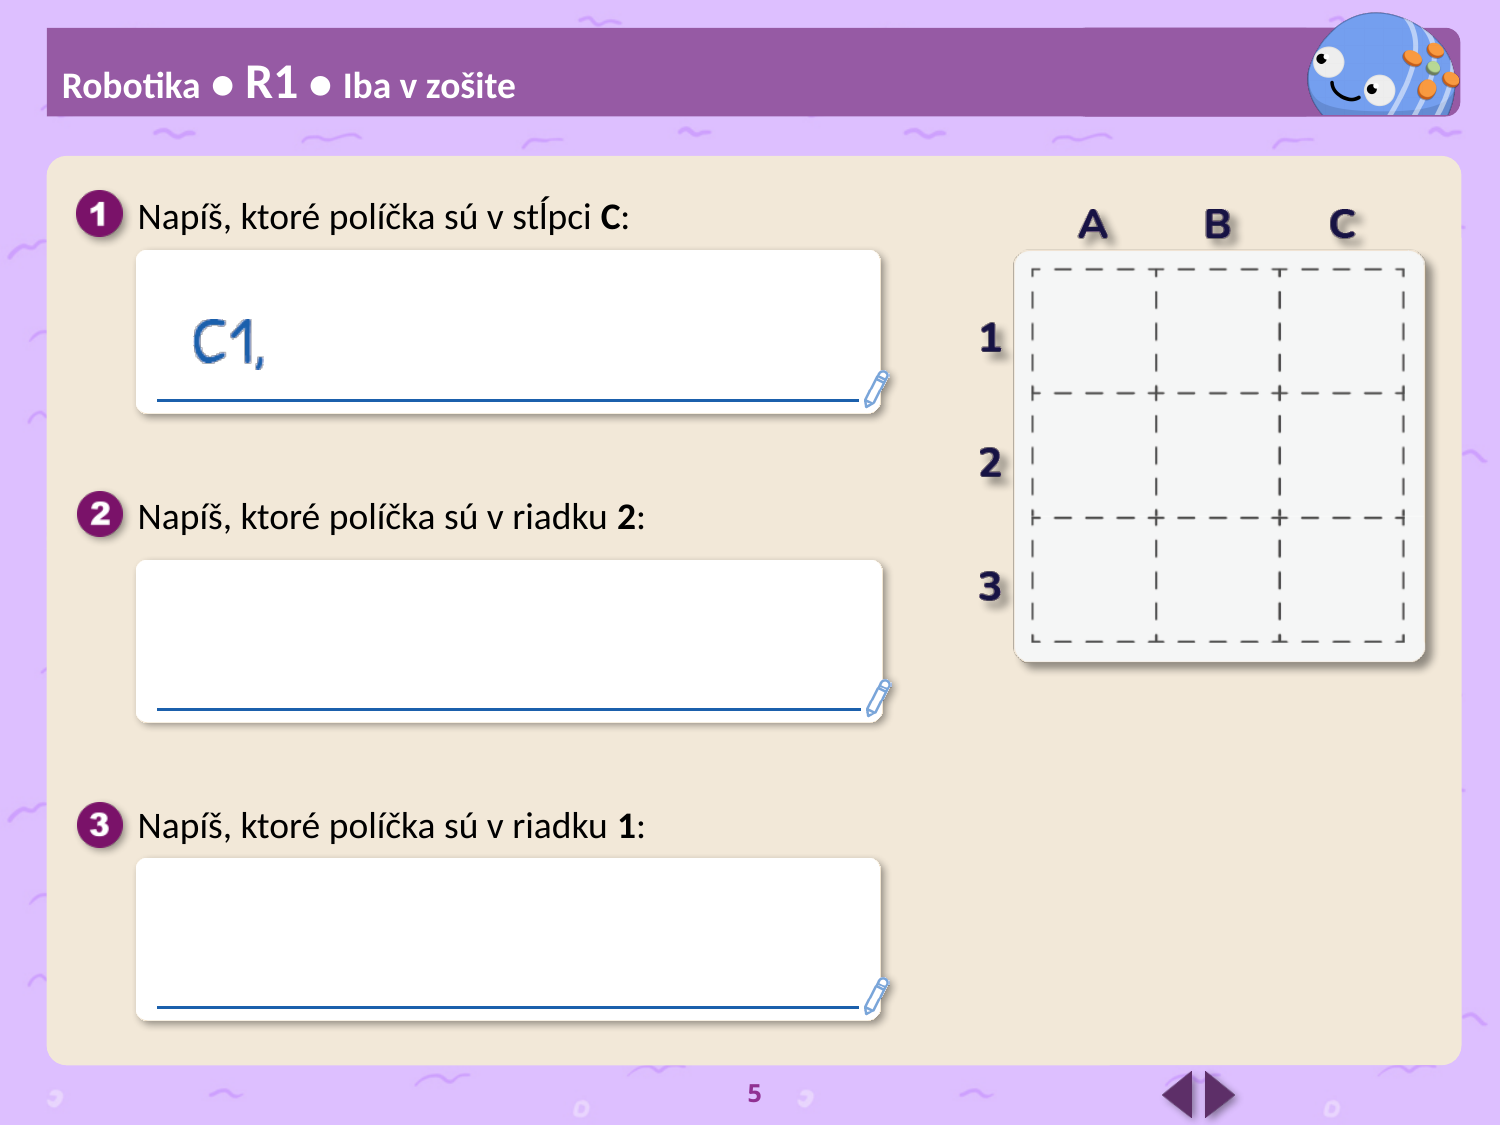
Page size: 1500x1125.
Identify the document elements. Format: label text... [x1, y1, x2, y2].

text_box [77, 484, 892, 726]
picture [0, 0, 1500, 1125]
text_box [77, 793, 890, 1024]
title Robotika ● R1 ● Iba v zošite [46, 27, 1307, 117]
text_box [76, 184, 890, 417]
text_box 5 [718, 1065, 792, 1125]
picture [979, 209, 1431, 669]
text_box [45, 154, 1463, 1067]
